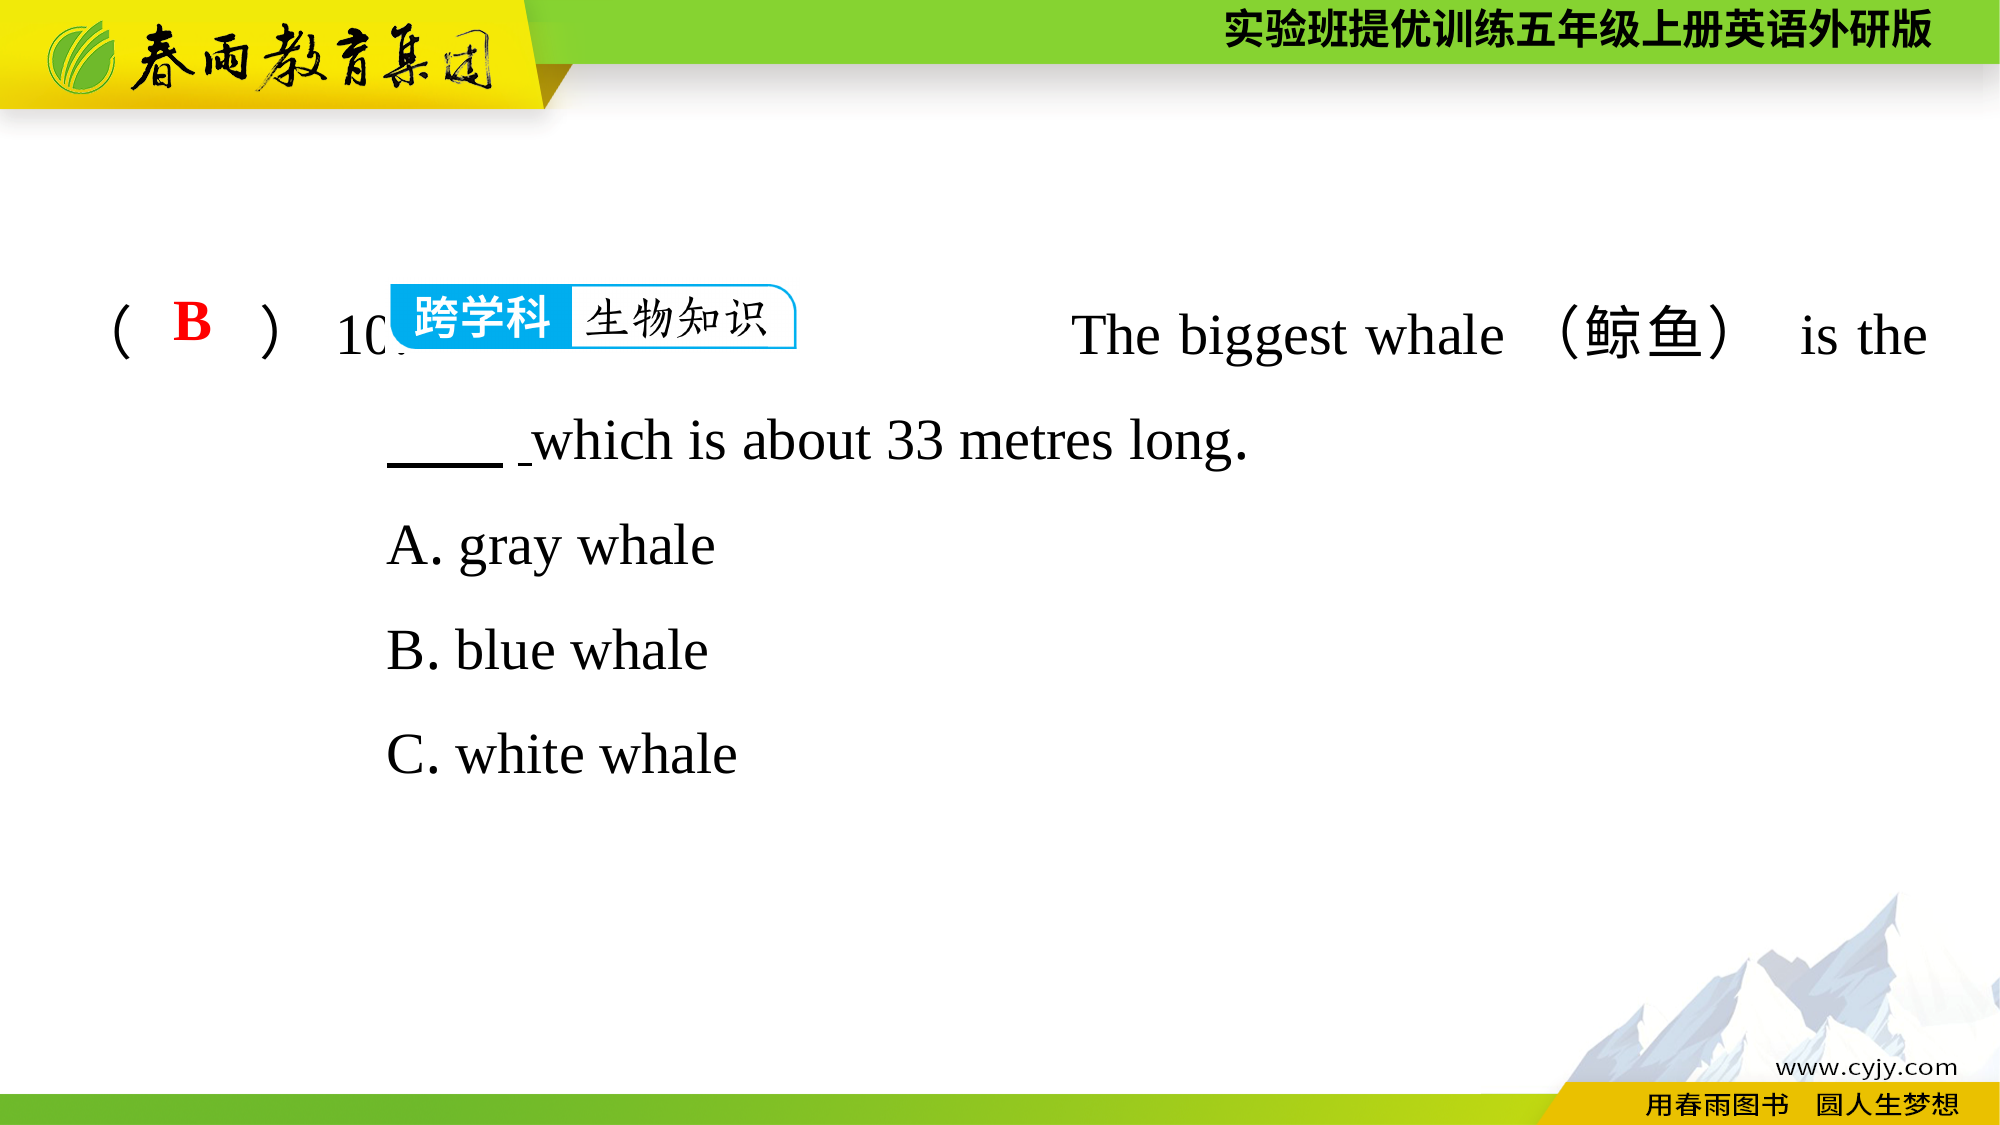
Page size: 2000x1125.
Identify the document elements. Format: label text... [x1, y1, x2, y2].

picture [0, 0, 2000, 1125]
list （ ）10. The biggest whale（鲸鱼） is the .which is about 33 metres long. A. gray whale B. blue whale C. white whale [59, 253, 1944, 799]
text_box B [159, 275, 228, 360]
